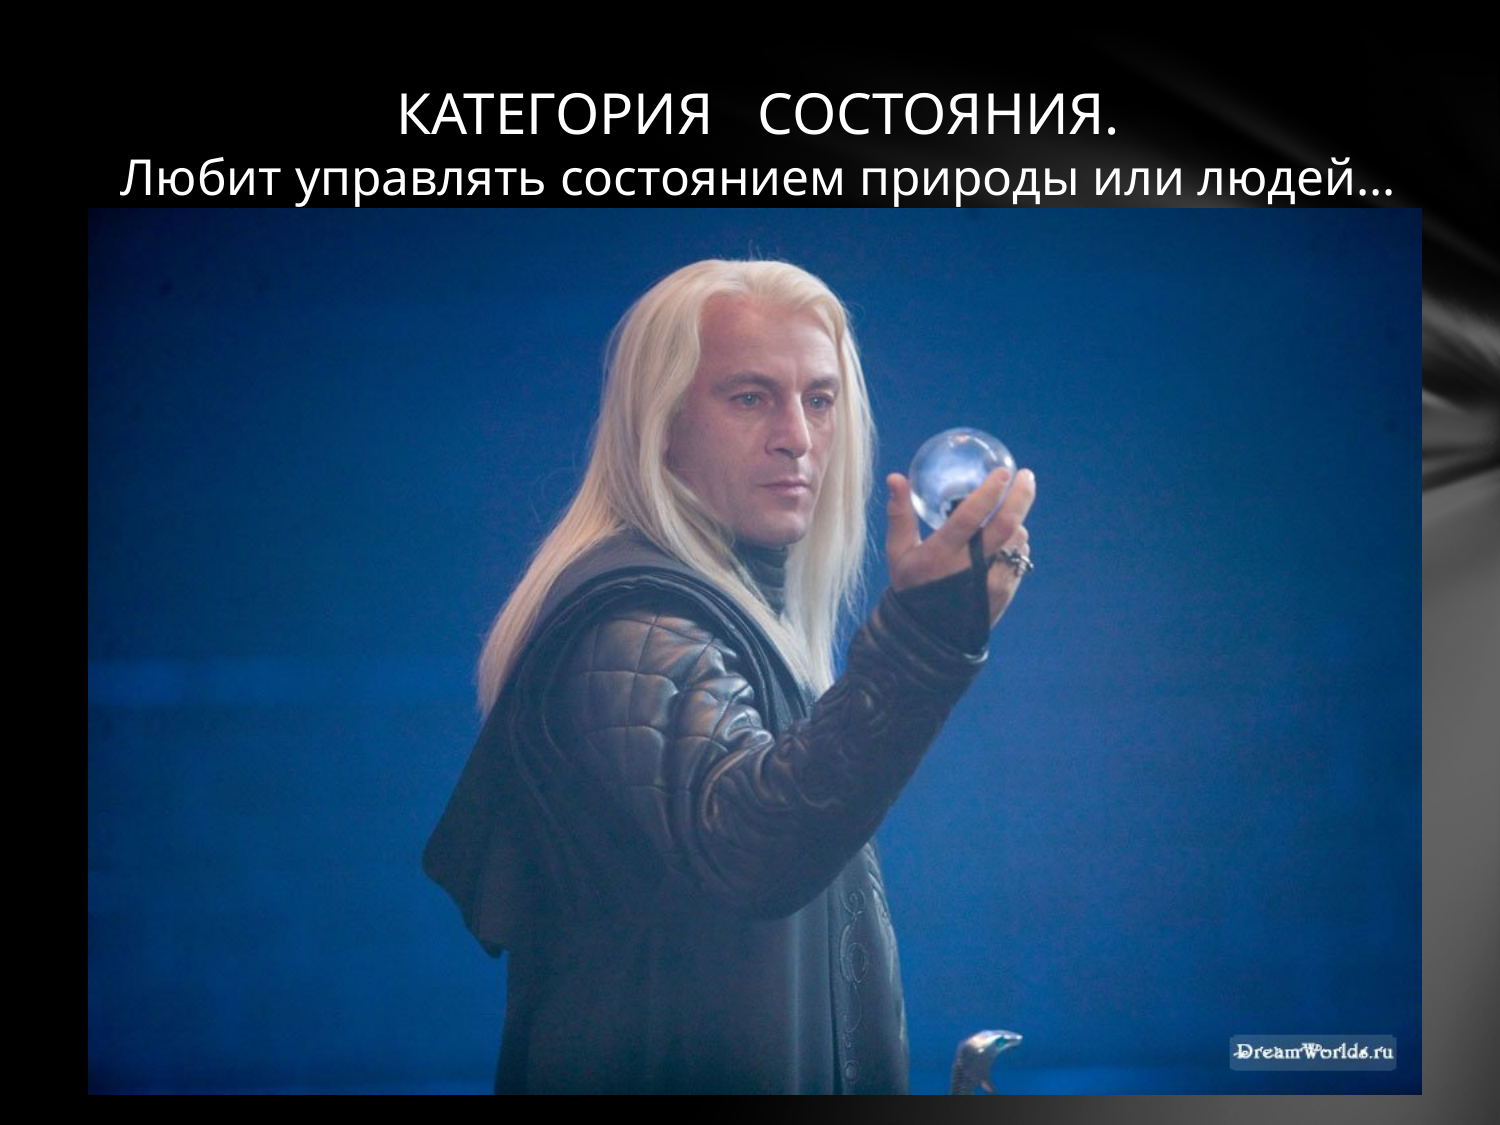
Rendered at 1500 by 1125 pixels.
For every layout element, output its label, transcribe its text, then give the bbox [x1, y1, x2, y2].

title КАТЕГОРИЯ СОСТОЯНИЯ. Любит управлять состоянием природы или людей… [57, 37, 1459, 213]
picture [88, 207, 1422, 1095]
